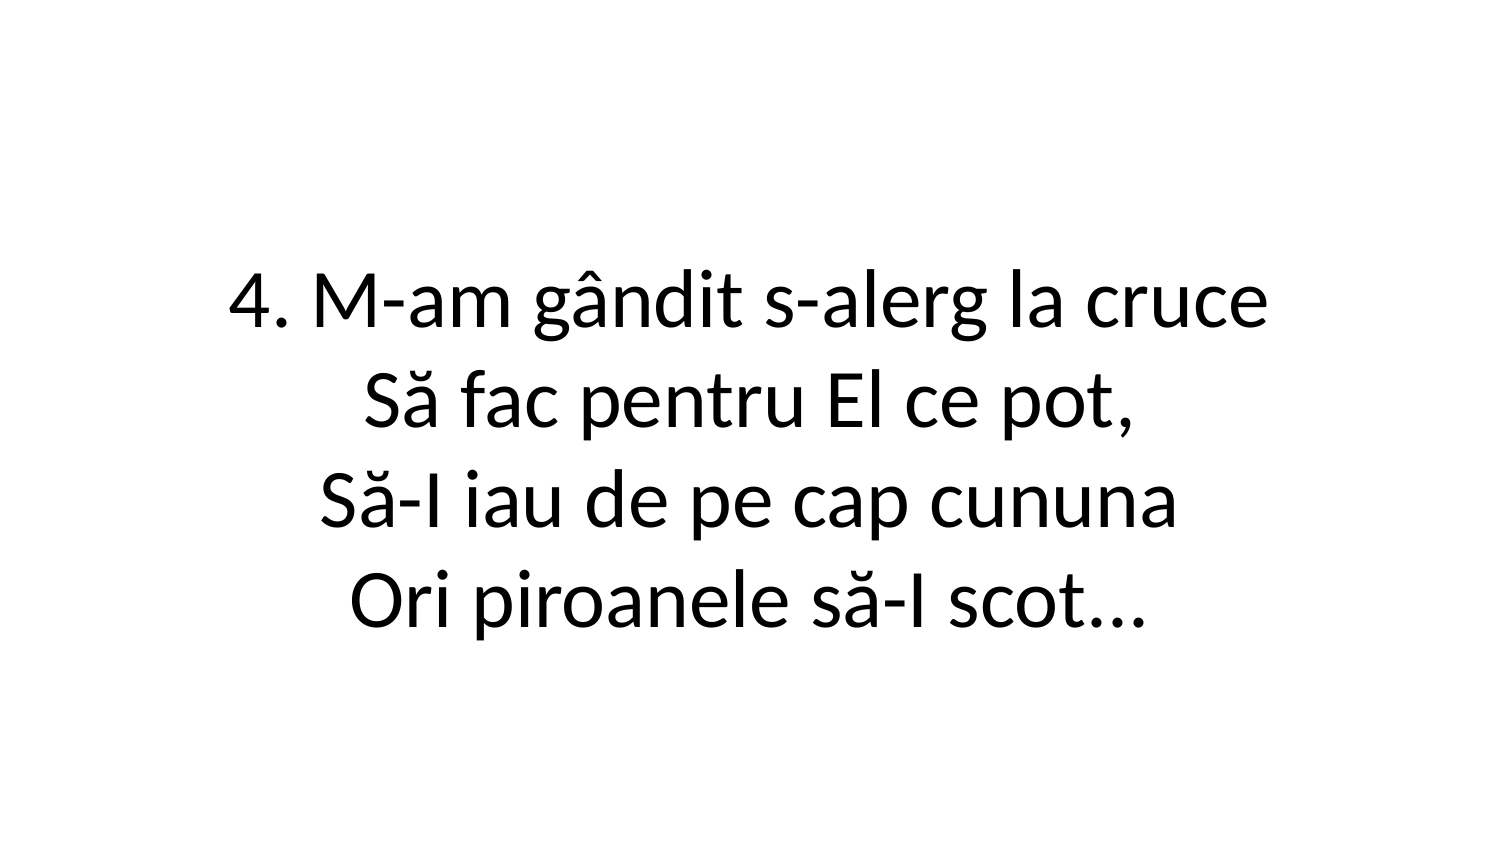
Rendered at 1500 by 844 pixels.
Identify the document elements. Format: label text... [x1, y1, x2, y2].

text_box 4. M-am gândit s-alerg la cruce Să fac pentru El ce pot, Să-I iau de pe cap cununa Ori piroanele să-I scot... [214, 192, 1286, 652]
